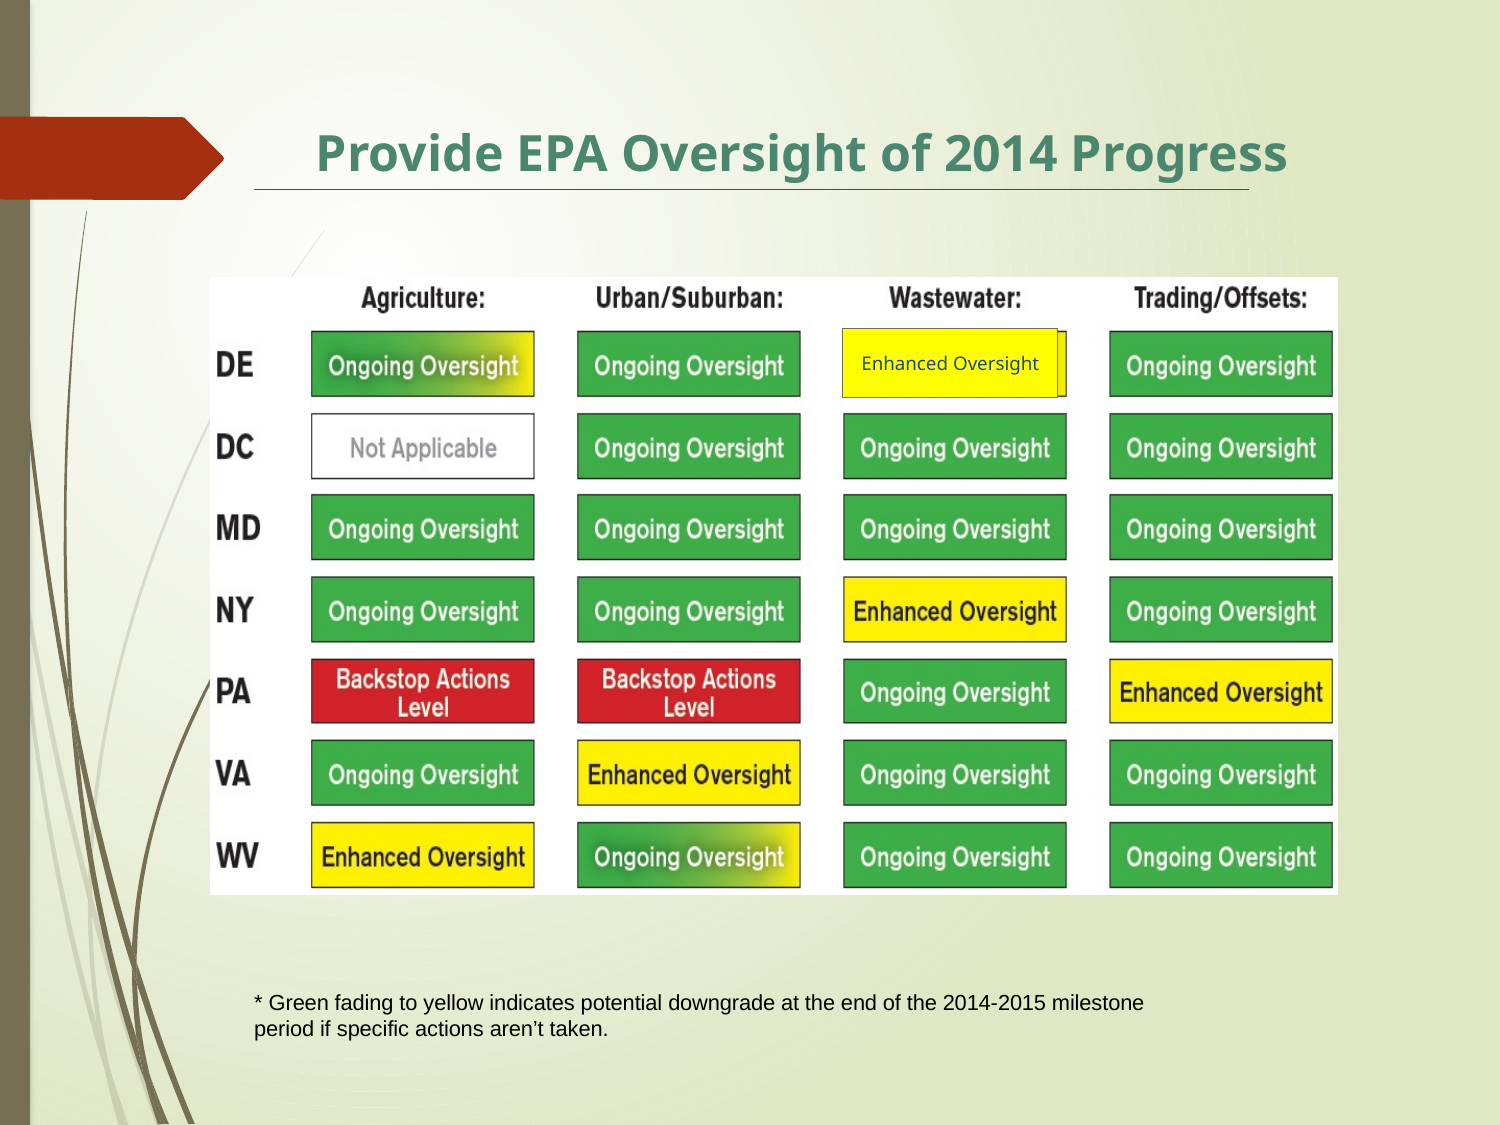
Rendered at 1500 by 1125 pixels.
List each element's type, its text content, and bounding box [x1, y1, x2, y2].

text_box Provide EPA Oversight of 2014 Progress [239, 113, 1365, 189]
text_box * Green fading to yellow indicates potential downgrade at the end of the 2014-2015 milestone period if specific actions aren’t taken. [239, 981, 1205, 1083]
picture [209, 276, 1338, 895]
